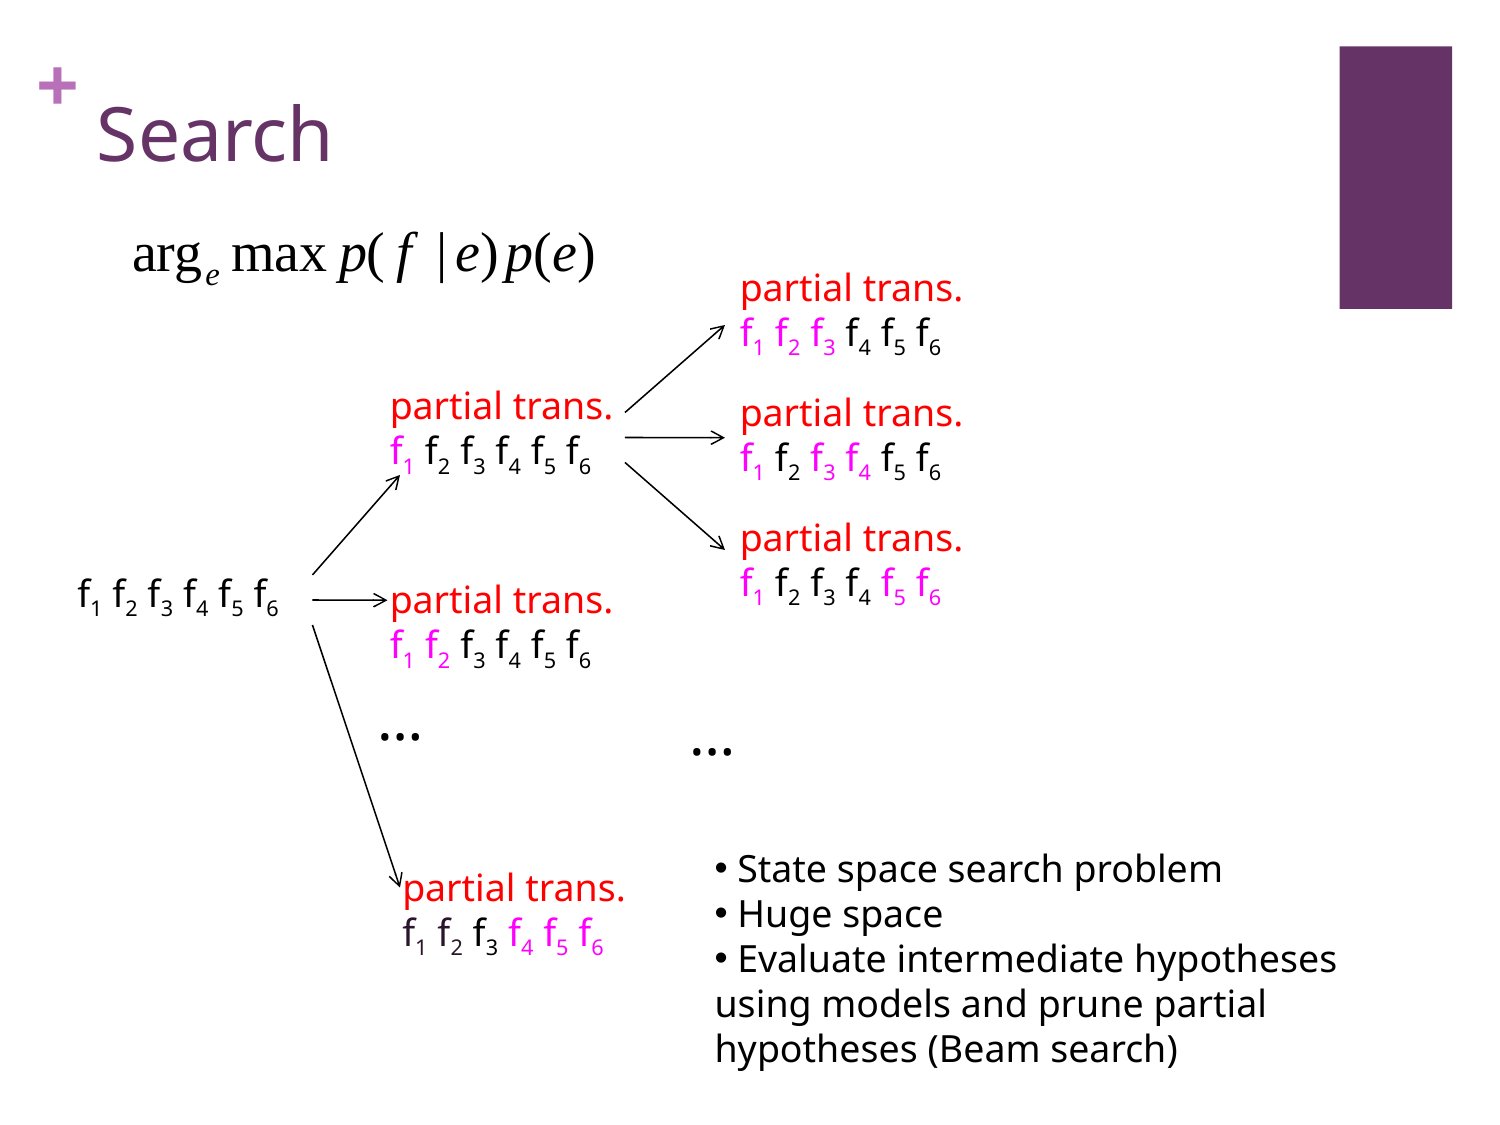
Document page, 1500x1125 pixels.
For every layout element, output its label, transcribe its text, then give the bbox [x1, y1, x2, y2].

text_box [224, 711, 488, 801]
text_box partial trans. f1 f2 f3 f4 f5 f6 [387, 856, 663, 968]
text_box … [362, 675, 650, 760]
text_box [124, 224, 602, 291]
text_box … [674, 689, 963, 774]
text_box State space search problem Huge space Evaluate intermediate hypotheses using models and prune partial hypotheses (Beam search) [699, 837, 1438, 1078]
title Search [81, 79, 1322, 263]
text_box partial trans. f1 f2 f3 f4 f5 f6 [725, 381, 1000, 493]
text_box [624, 324, 726, 413]
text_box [624, 461, 726, 551]
text_box partial trans. f1 f2 f3 f4 f5 f6 [375, 568, 650, 680]
text_box f1 f2 f3 f4 f5 f6 [62, 562, 338, 629]
text_box partial trans. f1 f2 f3 f4 f5 f6 [375, 374, 650, 486]
text_box partial trans. f1 f2 f3 f4 f5 f6 [725, 506, 1000, 618]
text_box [305, 480, 407, 570]
text_box partial trans. f1 f2 f3 f4 f5 f6 [725, 256, 1000, 368]
